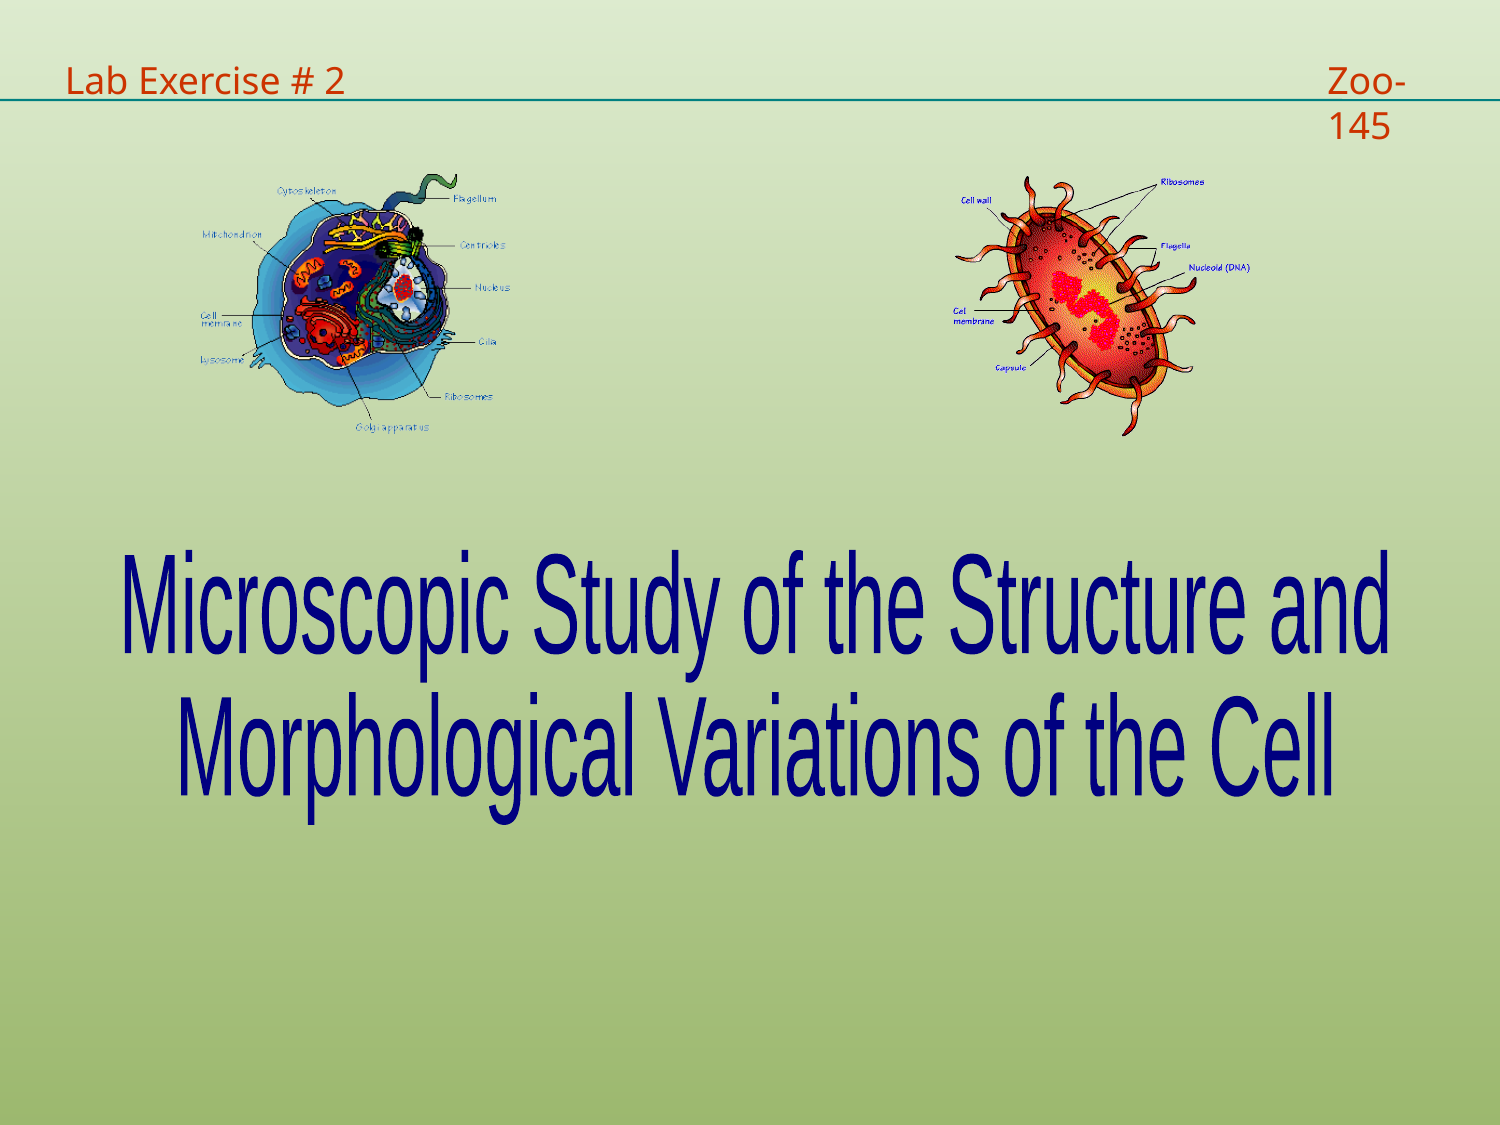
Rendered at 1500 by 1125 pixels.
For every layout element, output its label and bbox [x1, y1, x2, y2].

picture [949, 174, 1253, 437]
text_box [0, 49, 1500, 111]
picture [199, 174, 511, 434]
